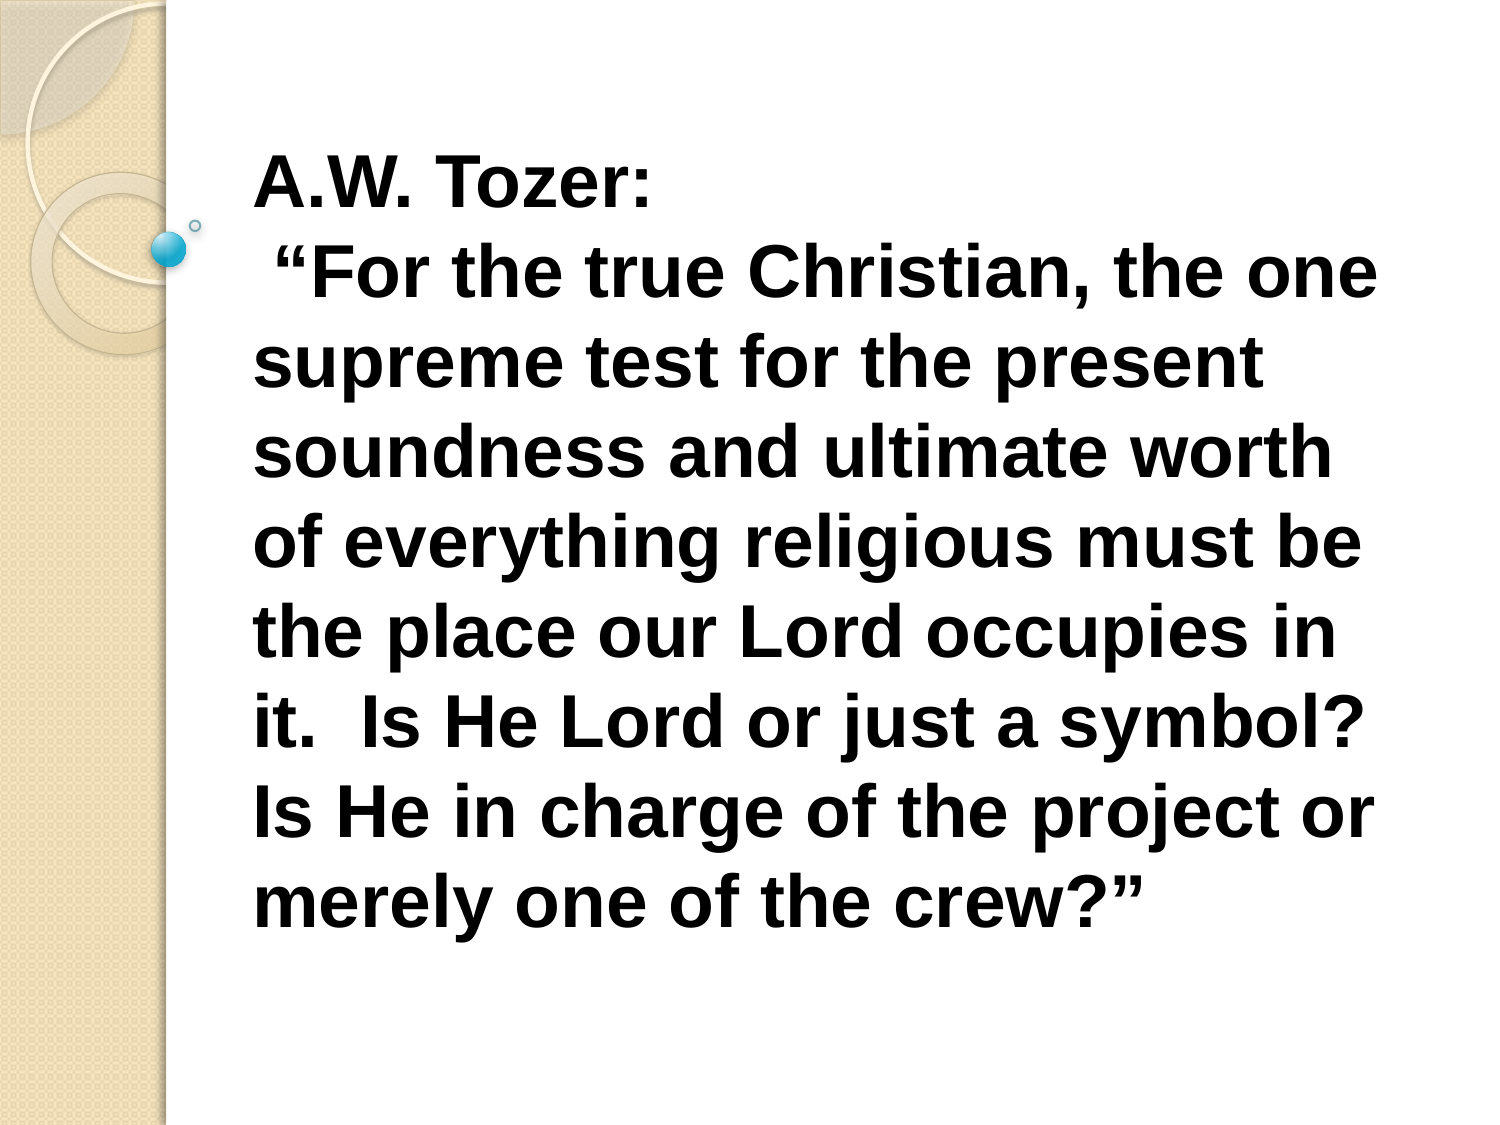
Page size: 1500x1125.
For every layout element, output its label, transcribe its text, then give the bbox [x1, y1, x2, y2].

text_box A.W. Tozer: “For the true Christian, the one supreme test for the present soundness and ultimate worth of everything religious must be the place our Lord occupies in it. Is He Lord or just a symbol? Is He in charge of the project or merely one of the crew?” [237, 124, 1413, 950]
